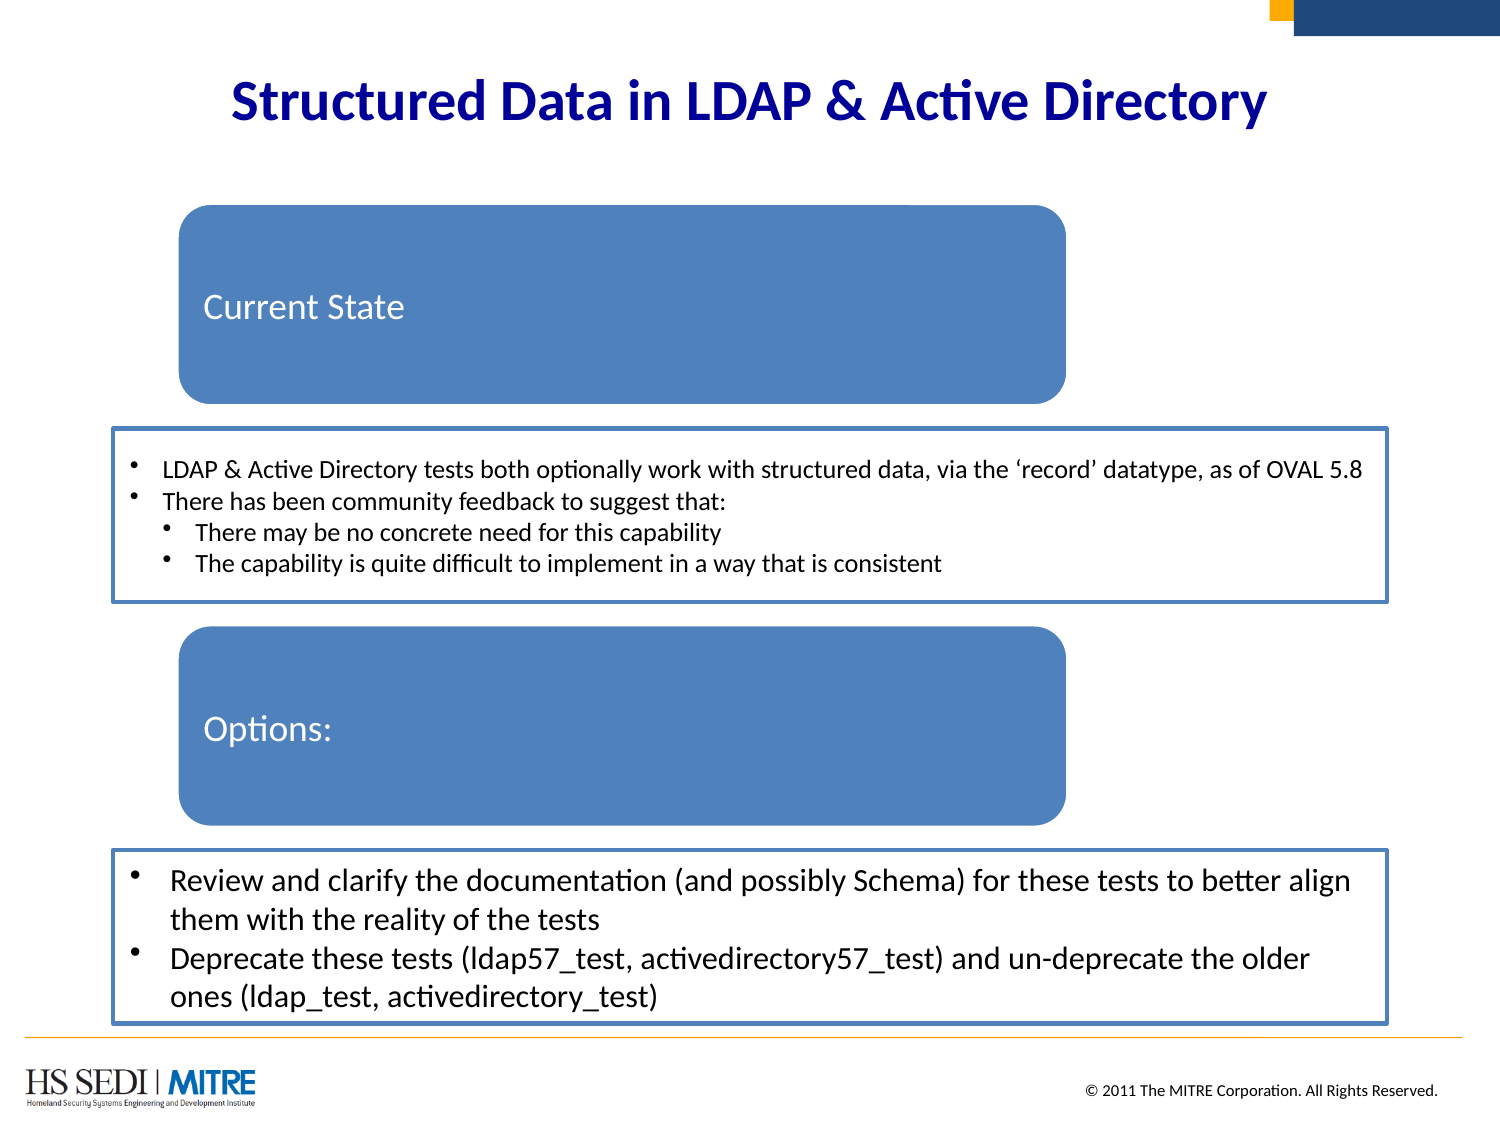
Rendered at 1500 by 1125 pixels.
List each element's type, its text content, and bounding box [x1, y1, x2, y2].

picture [20, 1058, 271, 1122]
title Structured Data in LDAP & Active Directory [43, 62, 1457, 151]
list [112, 180, 1387, 1024]
